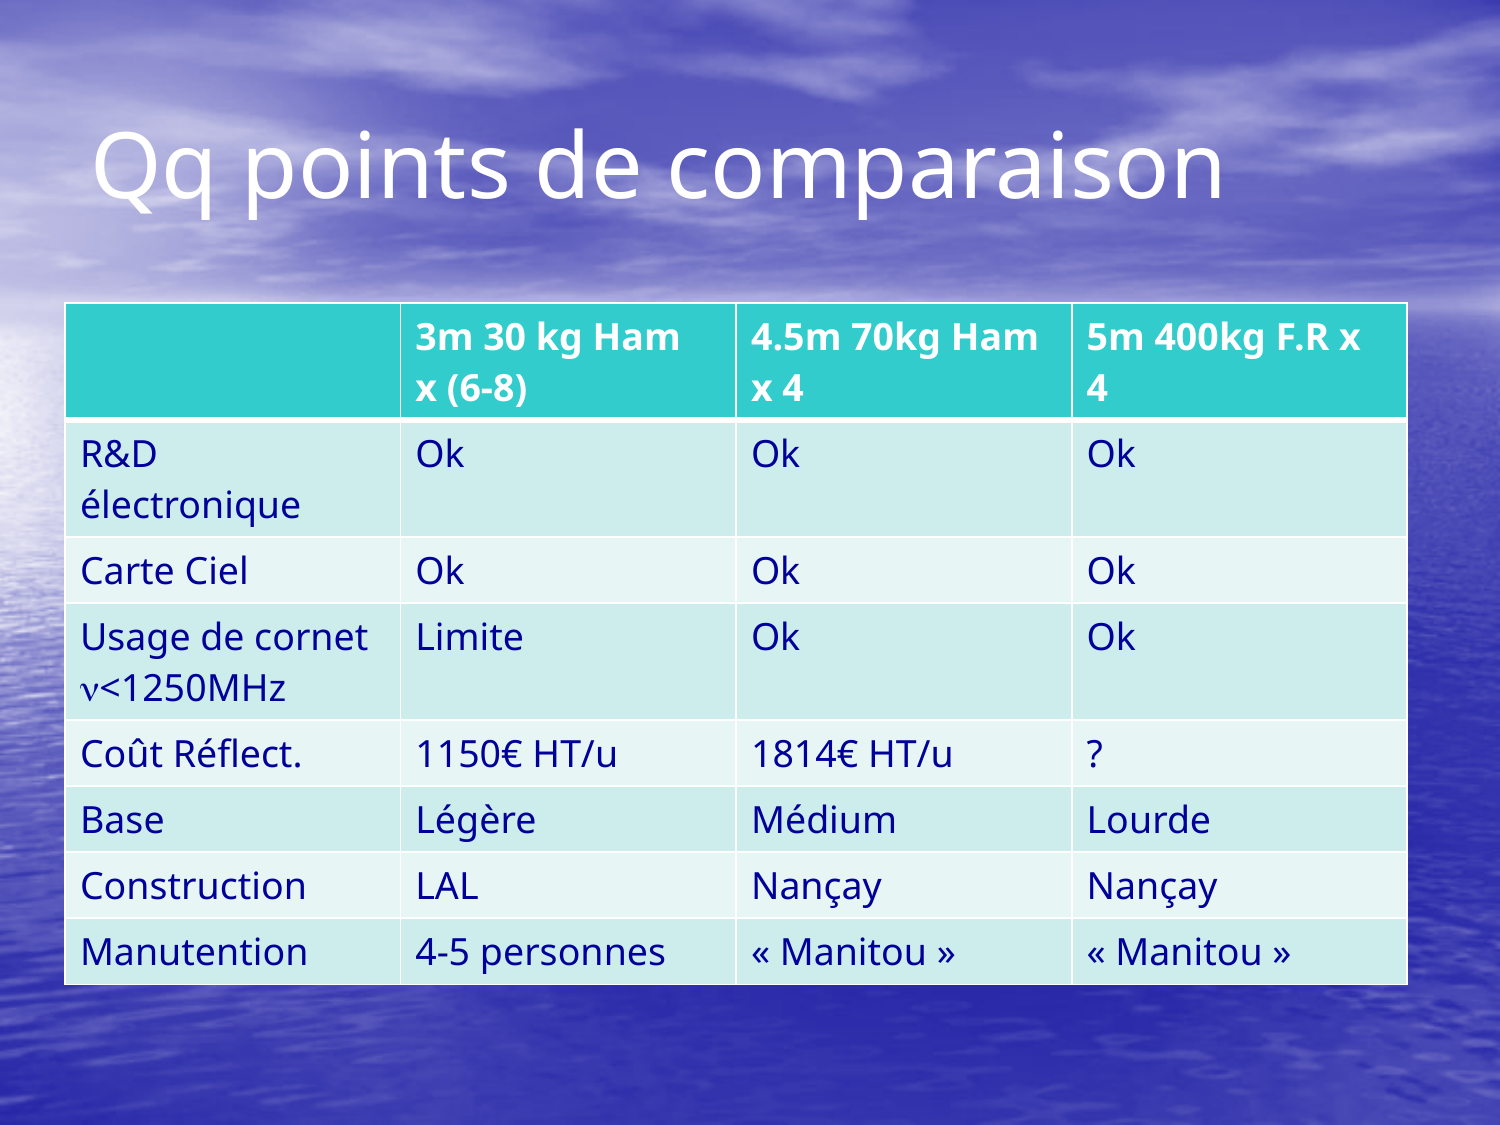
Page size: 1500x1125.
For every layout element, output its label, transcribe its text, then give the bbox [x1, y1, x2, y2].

table_cell Nançay [737, 853, 1071, 917]
table_cell Lourde [1073, 787, 1406, 851]
table_cell Ok [737, 423, 1071, 536]
table_cell LAL [401, 853, 735, 917]
table_cell 1814€ HT/u [737, 721, 1071, 785]
table_cell Ok [1073, 538, 1406, 602]
table_cell Ok [737, 604, 1071, 719]
table_cell Ok [1073, 423, 1406, 536]
table_cell 4-5 personnes [401, 919, 735, 984]
table_header [66, 304, 400, 417]
table_cell Carte Ciel [66, 538, 400, 602]
table_cell Médium [737, 787, 1071, 851]
table_cell Nançay [1073, 853, 1406, 917]
table_header 5m 400kg F.R x 4 [1073, 304, 1406, 417]
table_cell Usage de cornet n<1250MHz [66, 604, 400, 719]
table_cell Légère [401, 787, 735, 851]
title Qq points de comparaison [74, 47, 1426, 276]
table_cell Ok [401, 423, 735, 536]
table_cell R&D électronique [66, 423, 400, 536]
table_header 3m 30 kg Ham x (6-8) [401, 304, 735, 417]
table_cell « Manitou » [737, 919, 1071, 984]
table_cell 1150€ HT/u [401, 721, 735, 785]
table_cell Construction [66, 853, 400, 917]
table_header 4.5m 70kg Ham x 4 [737, 304, 1071, 417]
table_cell Ok [737, 538, 1071, 602]
table_cell Base [66, 787, 400, 851]
table_cell ? [1073, 721, 1406, 785]
table_cell « Manitou » [1073, 919, 1406, 984]
table_cell Coût Réflect. [66, 721, 400, 785]
table_cell Ok [401, 538, 735, 602]
table_cell Ok [1073, 604, 1406, 719]
table_cell Limite [401, 604, 735, 719]
table_cell Manutention [66, 919, 400, 984]
